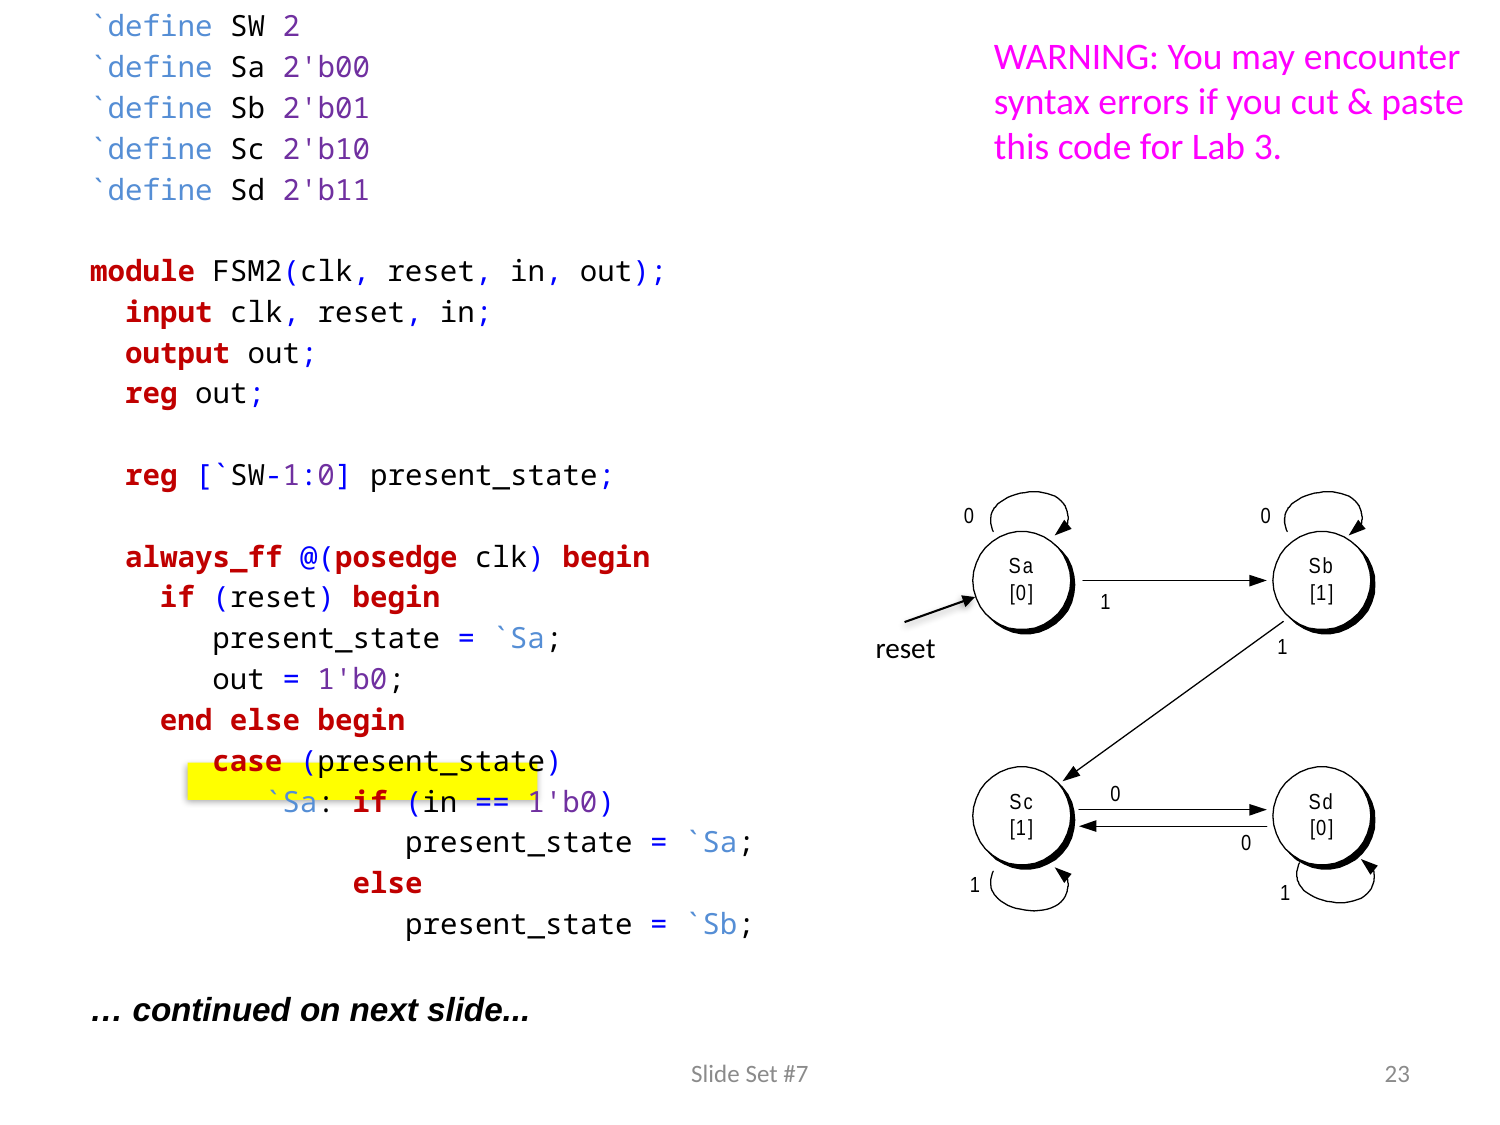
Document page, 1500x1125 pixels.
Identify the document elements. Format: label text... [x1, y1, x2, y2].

text_box reset [860, 622, 932, 672]
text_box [904, 596, 976, 623]
text_box WARNING: You may encounter syntax errors if you cut & paste this code for Lab 3. [979, 24, 1480, 175]
slide_number 23 [1074, 1042, 1425, 1103]
footer Slide Set #7 [512, 1042, 988, 1103]
list `define SW 2 `define Sa 2'b00 `define Sb 2'b01 `define Sc 2'b10 `define Sd 2'b11 module FSM2(clk, reset, in, out); input clk, reset, in; output out; reg out; reg [`SW-1:0] present_state; always_ff @(posedge clk) begin if (reset) begin present_state = `Sa; out = 1'b0; end else begin case (present_state) `Sa: if (in == 1'b0) present_state = `Sa; else present_state = `Sb; … continued on next slide... [75, 0, 1425, 1125]
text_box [937, 483, 1384, 919]
